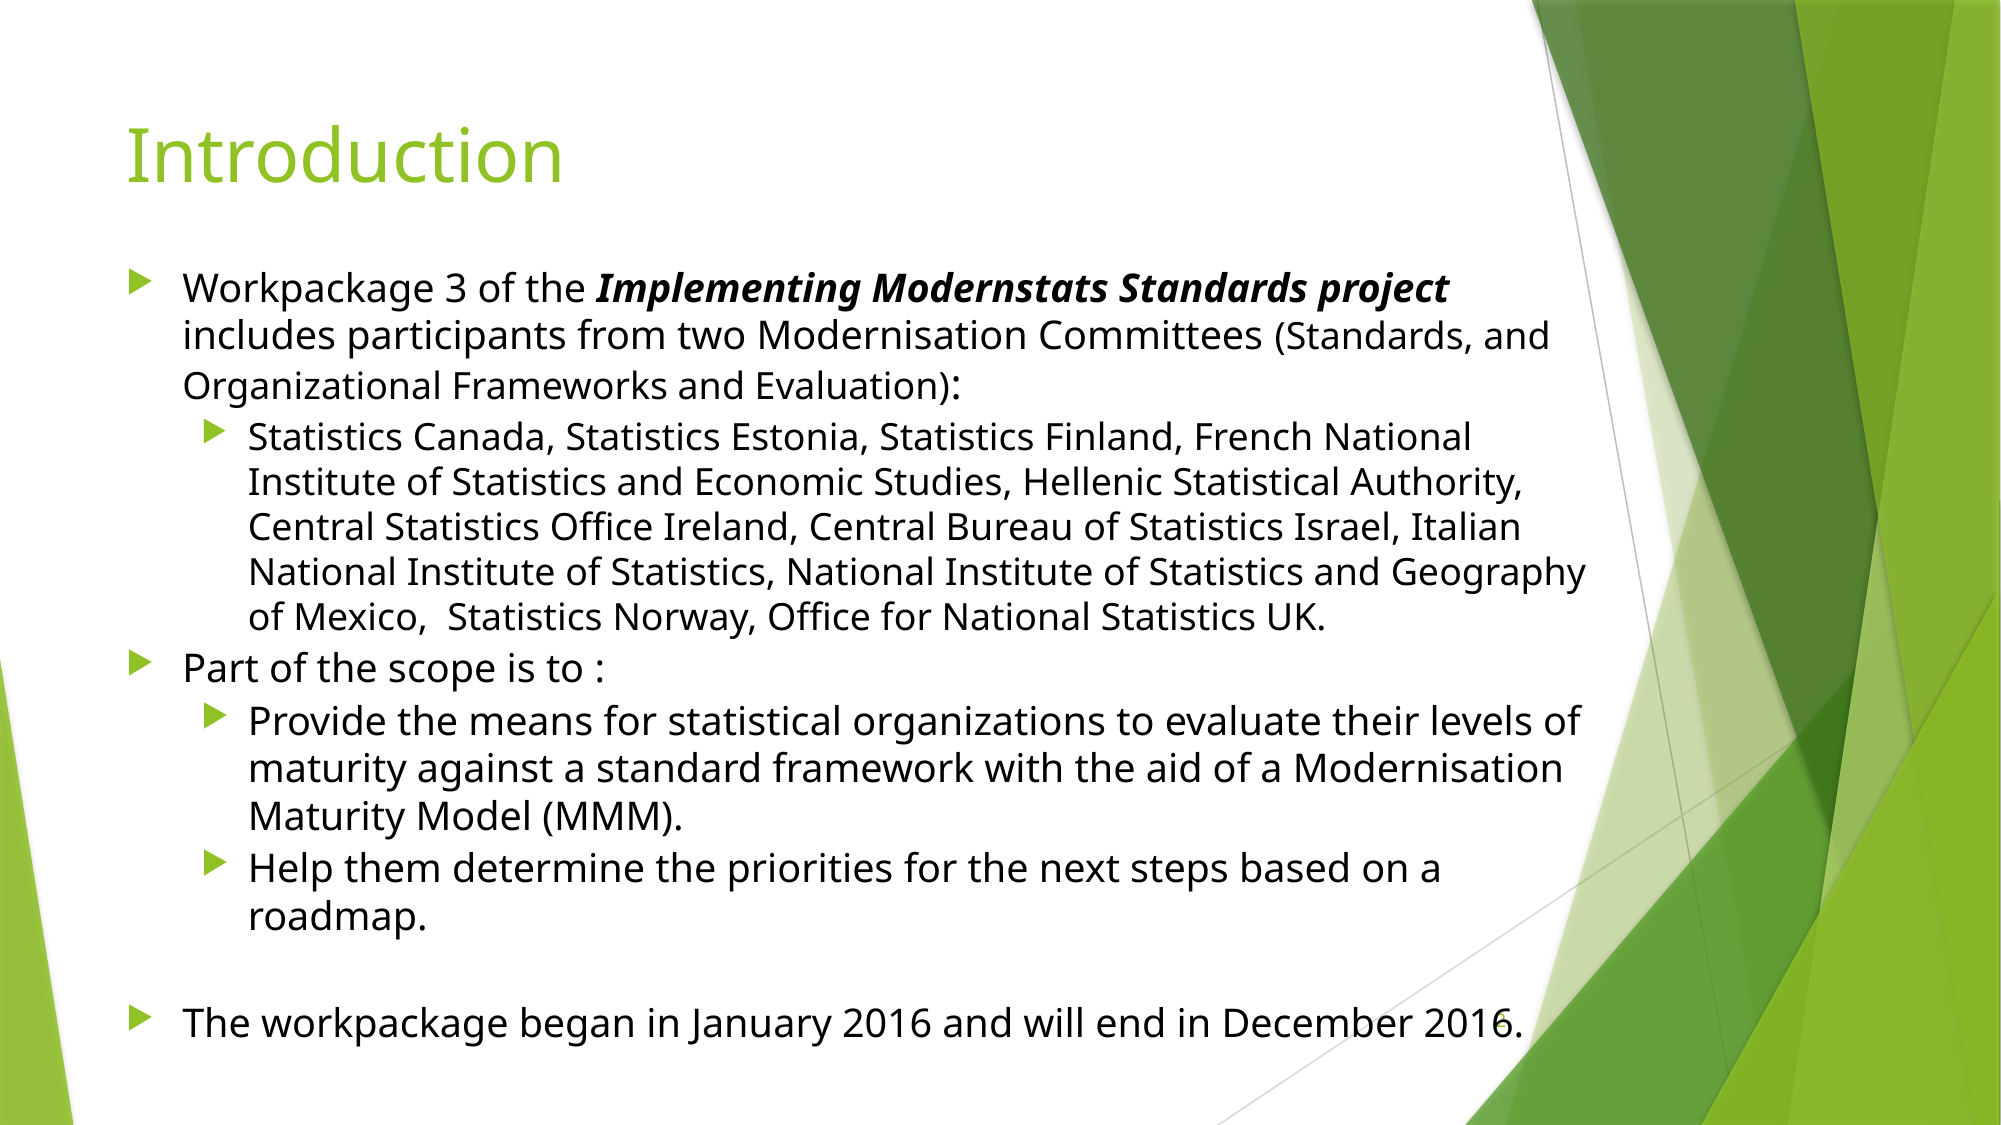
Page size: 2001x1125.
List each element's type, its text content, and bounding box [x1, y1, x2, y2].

title Introduction [111, 99, 1522, 255]
slide_number 2 [1409, 991, 1522, 1051]
list Workpackage 3 of the Implementing Modernstats Standards project includes participants from two Modernisation Committees (Standards, and Organizational Frameworks and Evaluation): Statistics Canada, Statistics Estonia, Statistics Finland, French National Institute of Statistics and Economic Studies, Hellenic Statistical Authority, Central Statistics Office Ireland, Central Bureau of Statistics Israel, Italian National Institute of Statistics, National Institute of Statistics and Geography of Mexico, Statistics Norway, Office for National Statistics UK. Part of the scope is to : Provide the means for statistical organizations to evaluate their levels of maturity against a standard framework with the aid of a Modernisation Maturity Model (MMM). Help them determine the priorities for the next steps based on a roadmap. The workpackage began in January 2016 and will end in December 2016. [111, 255, 1621, 1094]
